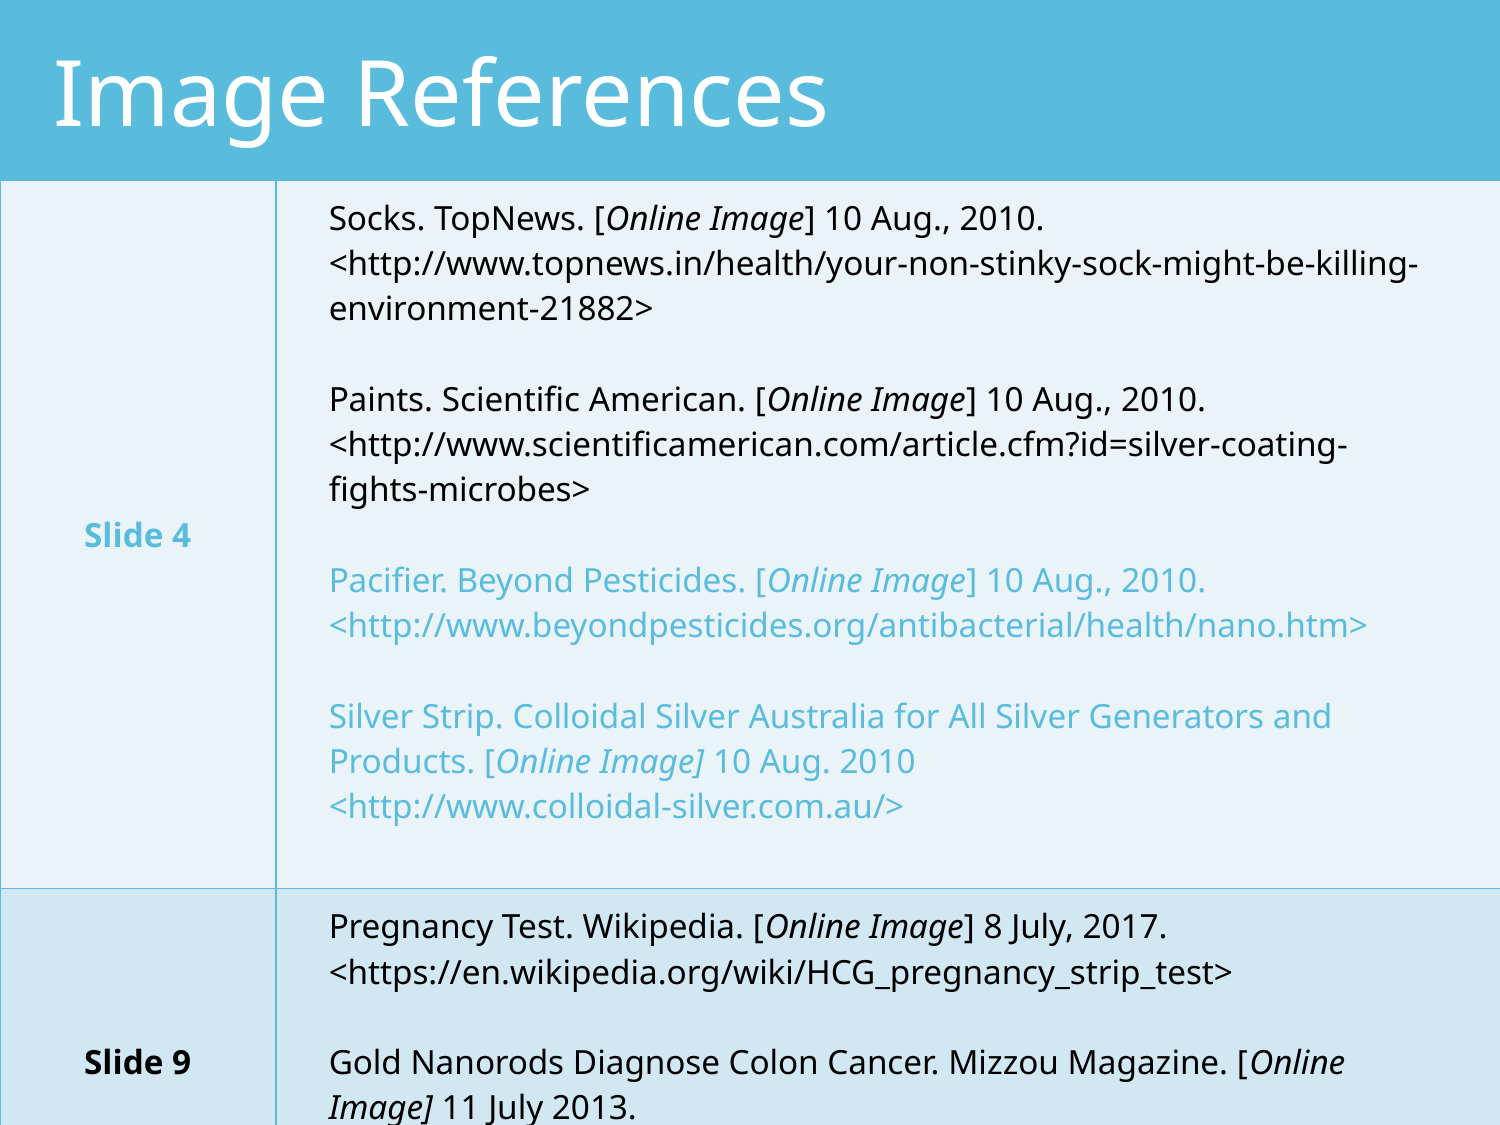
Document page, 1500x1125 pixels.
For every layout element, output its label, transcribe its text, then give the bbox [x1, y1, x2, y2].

title Image References [0, 0, 1500, 179]
table_header Slide 4 [1, 181, 275, 888]
table_cell Pregnancy Test. Wikipedia. [Online Image] 8 July, 2017. <https://en.wikipedia.org/wiki/HCG_pregnancy_strip_test> Gold Nanorods Diagnose Colon Cancer. Mizzou Magazine. [Online Image] 11 July 2013. < http://mizzoumag.missouri.edu/2012/11/gold-nanorods-diagnose-colon-cancer/> [277, 889, 1500, 1125]
table_header Socks. TopNews. [Online Image] 10 Aug., 2010. <http://www.topnews.in/health/your-non-stinky-sock-might-be-killing-environment-21882> Paints. Scientific American. [Online Image] 10 Aug., 2010. <http://www.scientificamerican.com/article.cfm?id=silver-coating-fights-microbes> Pacifier. Beyond Pesticides. [Online Image] 10 Aug., 2010. <http://www.beyondpesticides.org/antibacterial/health/nano.htm> Silver Strip. Colloidal Silver Australia for All Silver Generators and Products. [Online Image] 10 Aug. 2010 <http://www.colloidal-silver.com.au/> [277, 181, 1500, 888]
table_cell Slide 9 [1, 889, 275, 1125]
